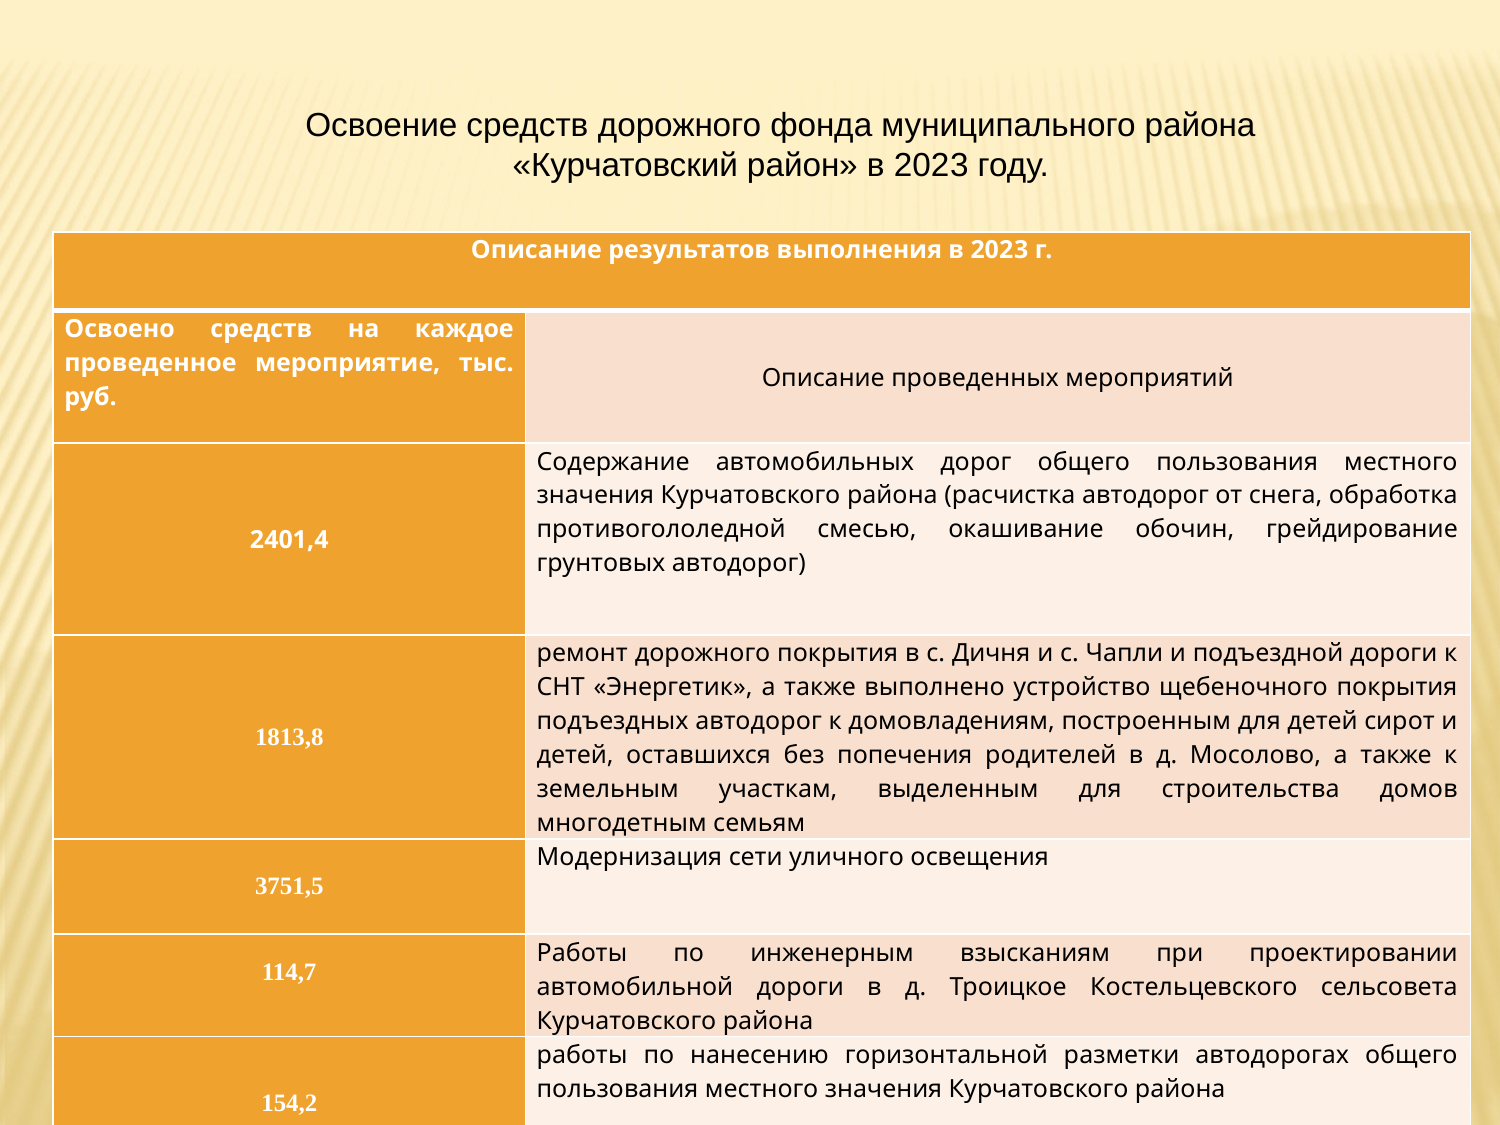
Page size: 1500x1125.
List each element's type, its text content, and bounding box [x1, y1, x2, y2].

table_cell Модернизация сети уличного освещения [526, 840, 1470, 933]
picture [0, 0, 1500, 1125]
table_cell работы по нанесению горизонтальной разметки автодорогах общего пользования местного значения Курчатовского района [526, 1037, 1470, 1125]
text_box Освоение средств дорожного фонда муниципального района «Курчатовский район» в 2023 году. [100, 16, 1388, 231]
table_cell ремонт дорожного покрытия в с. Дичня и с. Чапли и подъездной дороги к СНТ «Энергетик», а также выполнено устройство щебеночного покрытия подъездных автодорог к домовладениям, построенным для детей сирот и детей, оставшихся без попечения родителей в д. Мосолово, а также к земельным участкам, выделенным для строительства домов многодетным семьям [526, 636, 1470, 838]
table_cell Работы по инженерным взысканиям при проектировании автомобильной дороги в д. Троицкое Костельцевского сельсовета Курчатовского района [526, 935, 1470, 1036]
table_cell Описание проведенных мероприятий [526, 313, 1470, 442]
table_cell 154,2 [54, 1037, 525, 1125]
table_cell Освоено средств на каждое проведенное мероприятие, тыс. руб. [54, 313, 525, 442]
table_cell 2401,4 [54, 444, 525, 634]
table_cell 1813,8 [54, 636, 525, 838]
table_header Описание результатов выполнения в 2023 г. [54, 233, 1470, 308]
table_cell 114,7 [54, 935, 525, 1036]
table_cell 3751,5 [54, 840, 525, 933]
table_cell Содержание автомобильных дорог общего пользования местного значения Курчатовского района (расчистка автодорог от снега, обработка противогололедной смесью, окашивание обочин, грейдирование грунтовых автодорог) [526, 444, 1470, 634]
